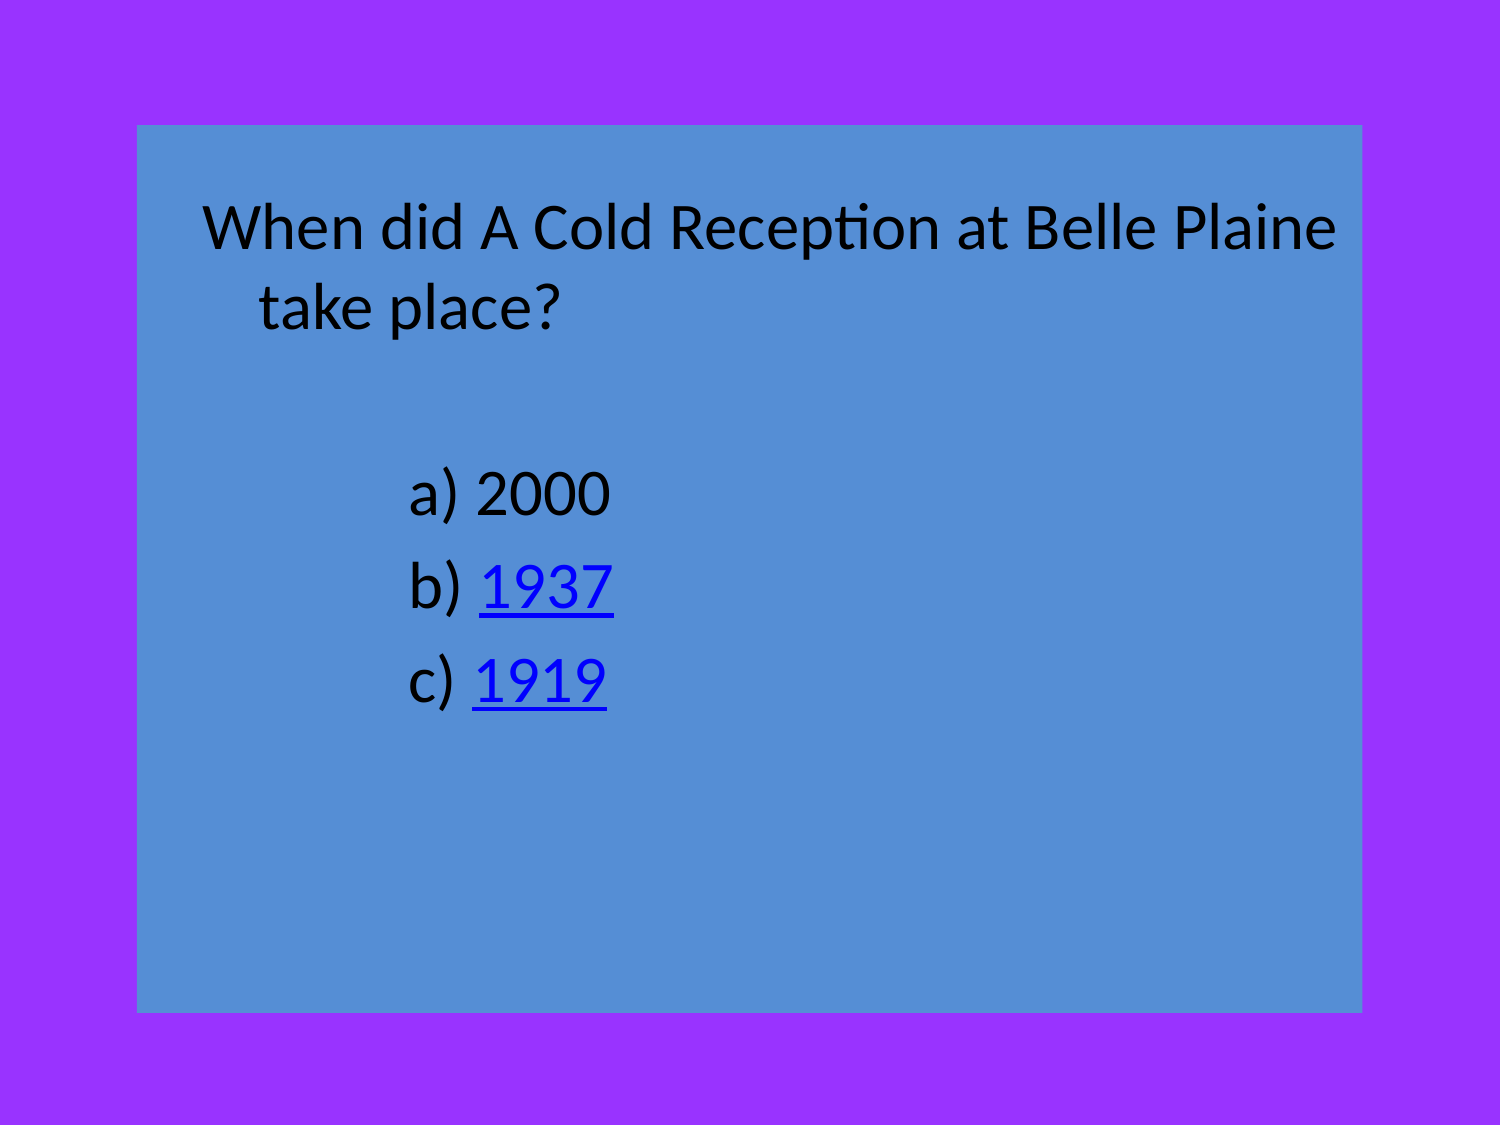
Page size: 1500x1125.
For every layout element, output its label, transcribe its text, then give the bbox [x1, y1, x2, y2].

text_box [135, 123, 1364, 1015]
list When did A Cold Reception at Belle Plaine take place? a) 2000 b) 1937 c) 1919 [187, 174, 1400, 1026]
